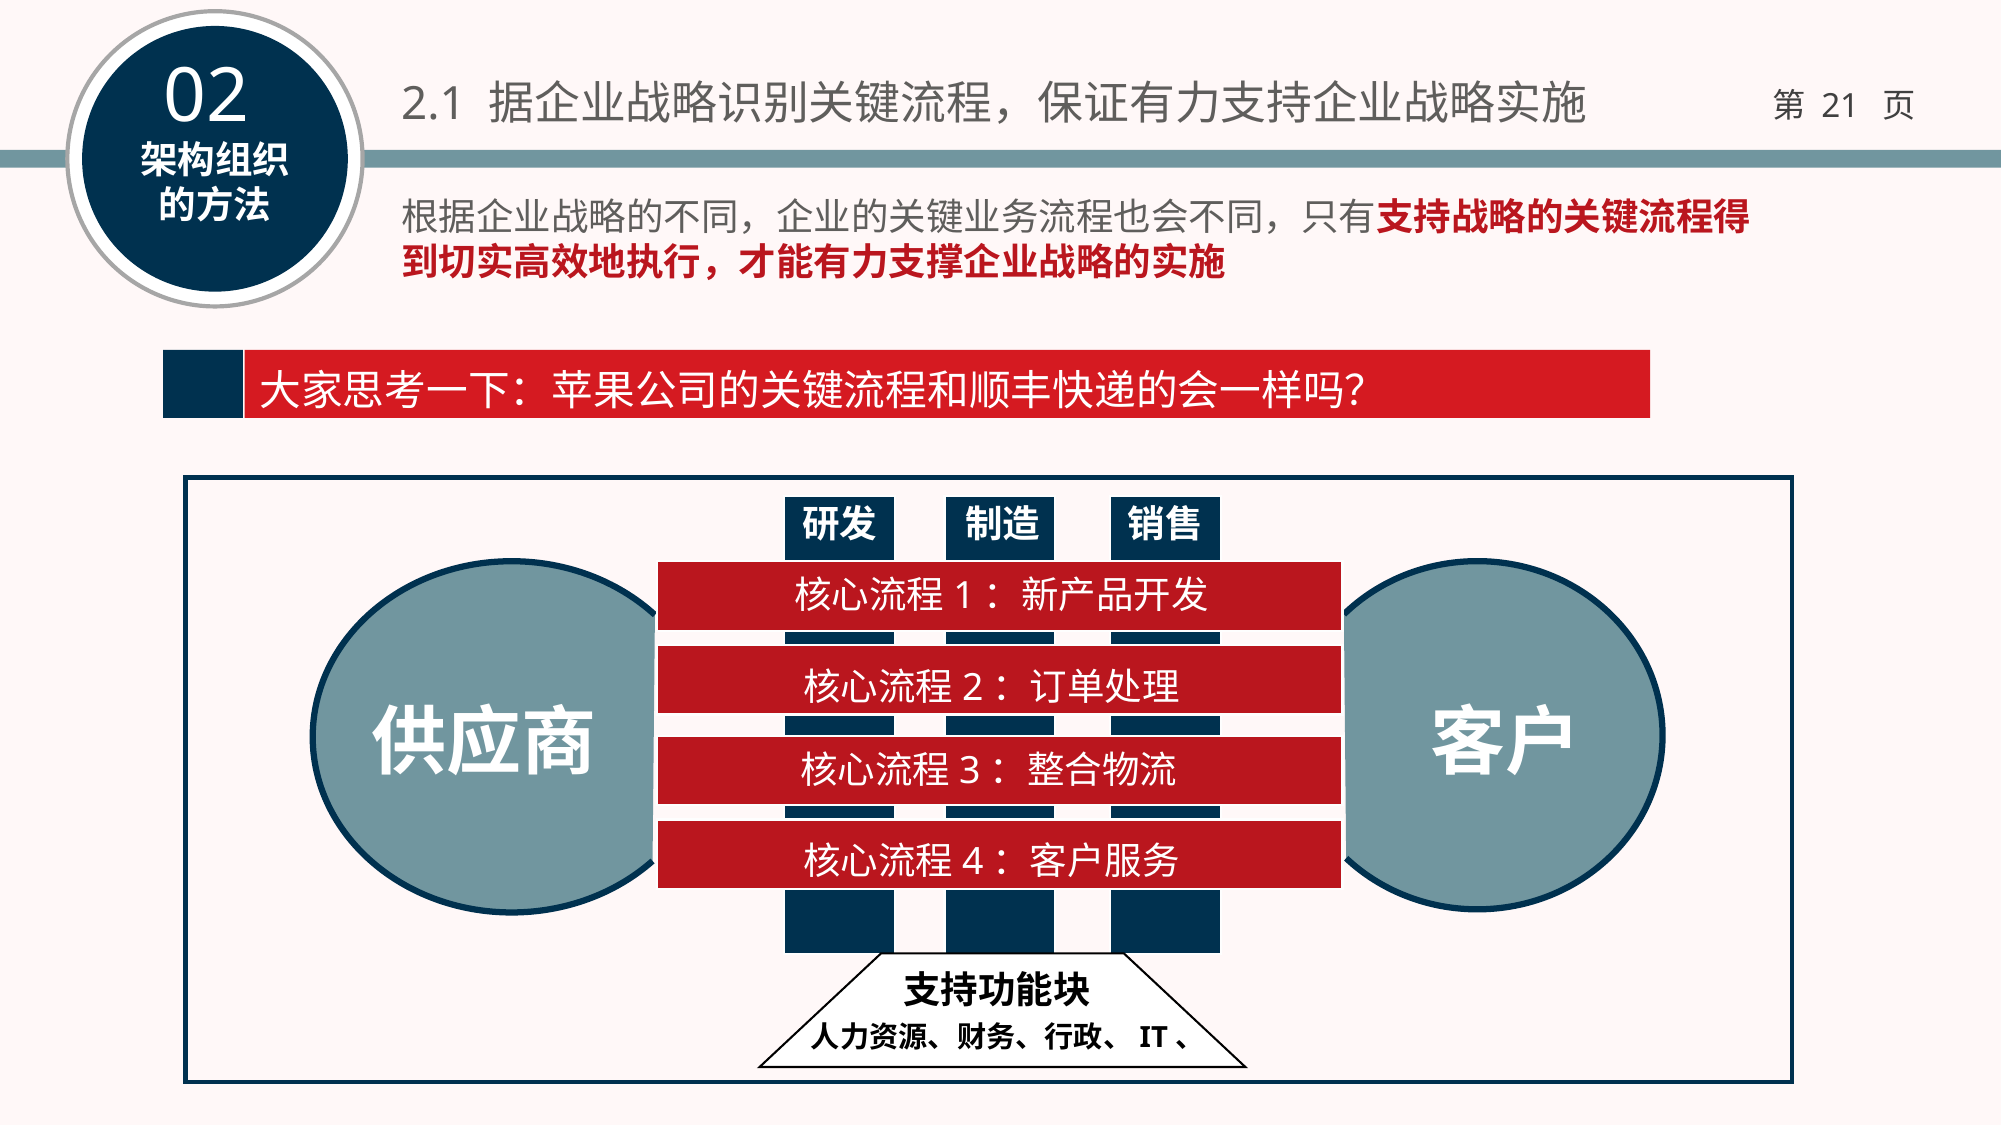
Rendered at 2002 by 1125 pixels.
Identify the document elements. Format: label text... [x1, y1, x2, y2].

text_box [185, 477, 1793, 1083]
list 2.1 据企业战略识别关键流程，保证有力支持企业战略实施 [386, 66, 1722, 138]
list 根据企业战略的不同，企业的关键业务流程也会不同，只有支持战略的关键流程得到切实高效地执行，才能有力支撑企业战略的实施 [386, 184, 1792, 291]
text_box [163, 349, 243, 418]
text_box 大家思考一下：苹果公司的关键流程和顺丰快递的会一样吗？ [244, 349, 1651, 418]
